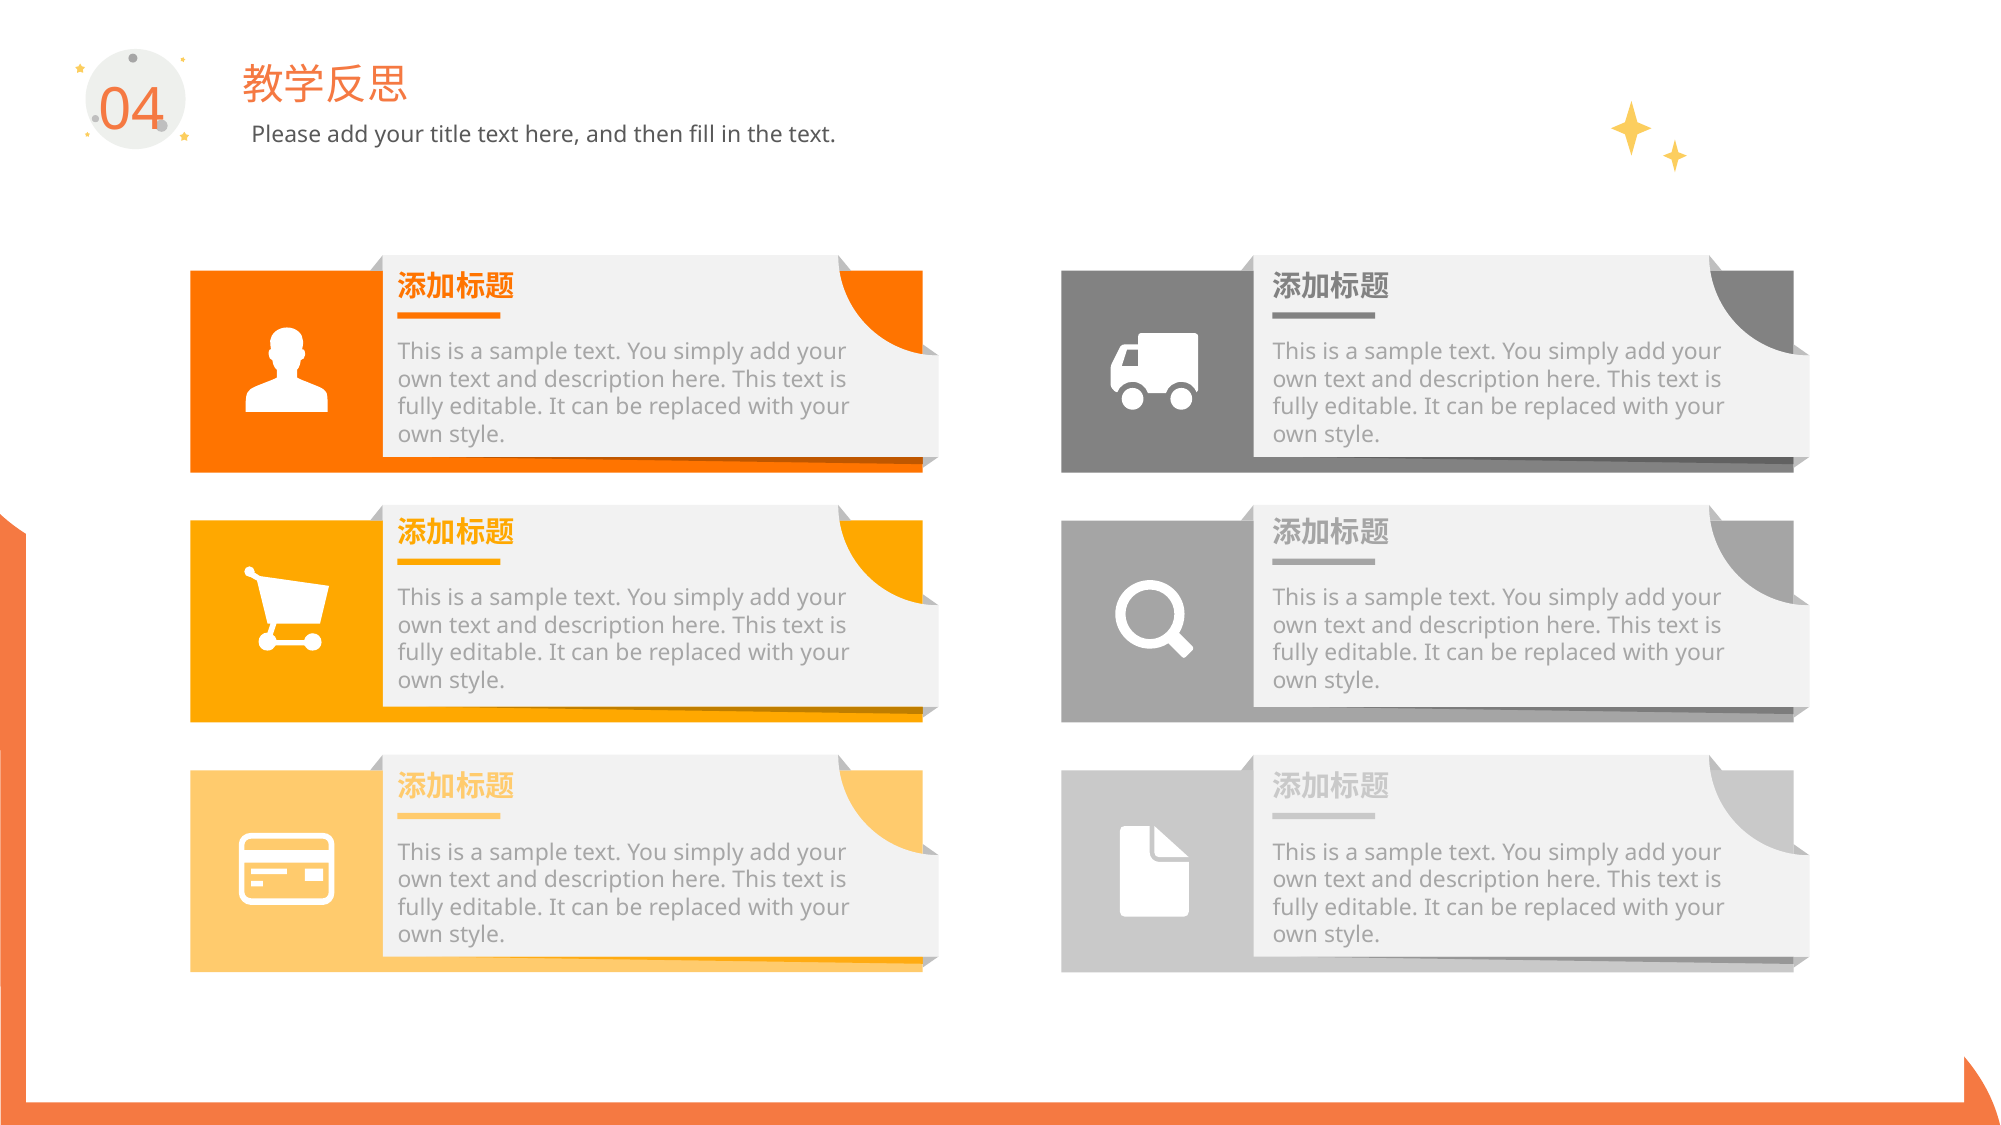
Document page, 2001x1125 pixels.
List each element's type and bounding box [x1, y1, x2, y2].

text_box [0, 26, 2000, 1125]
text_box [75, 48, 904, 155]
text_box [1110, 333, 1199, 410]
text_box [238, 832, 335, 905]
text_box [1272, 525, 1734, 680]
text_box [397, 525, 859, 680]
text_box [1061, 754, 1810, 973]
text_box [1272, 279, 1734, 434]
text_box [397, 279, 859, 434]
text_box [1610, 100, 1687, 173]
text_box [1272, 779, 1734, 934]
text_box [397, 779, 859, 934]
text_box [190, 255, 939, 473]
text_box [1061, 504, 1810, 723]
text_box [190, 754, 939, 973]
text_box [190, 504, 939, 723]
text_box [1061, 255, 1810, 473]
